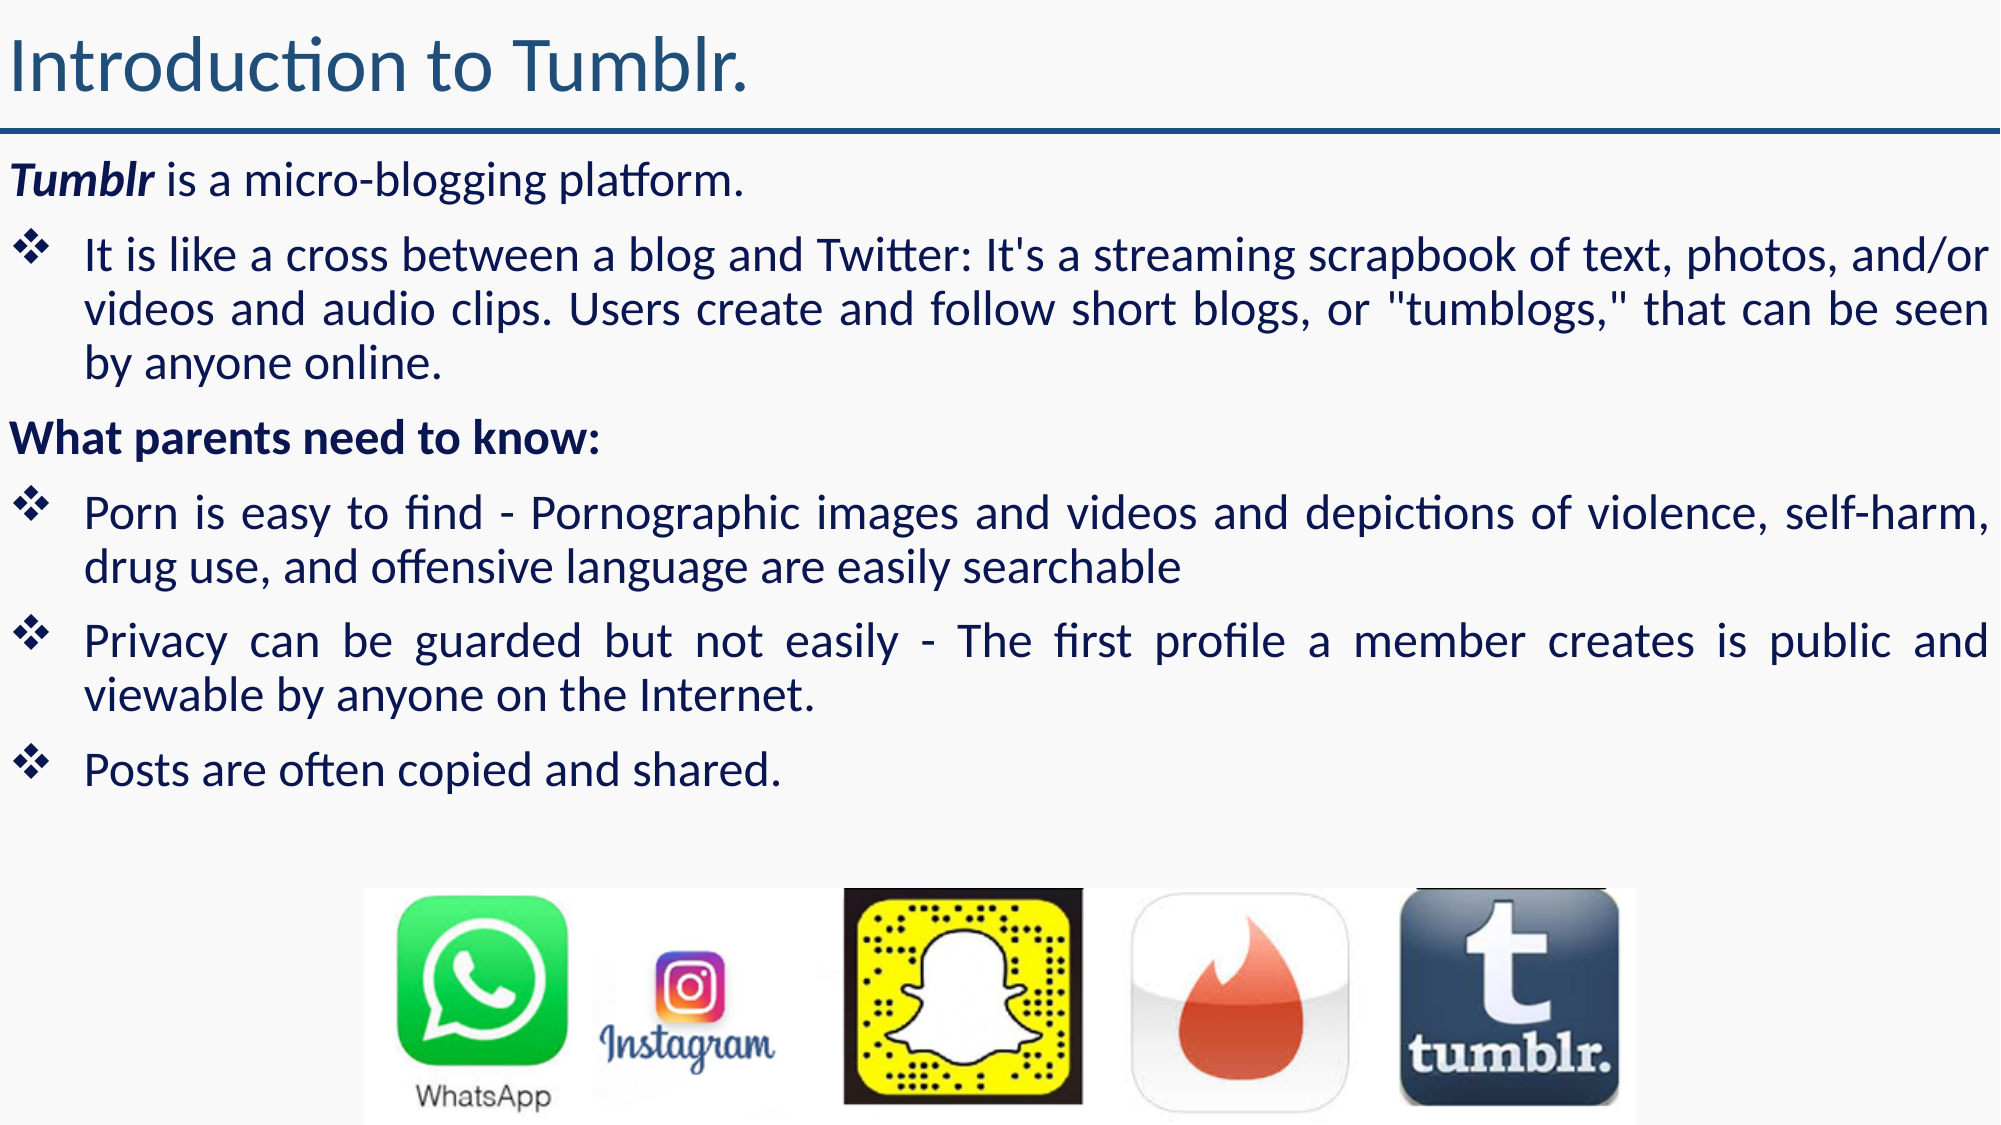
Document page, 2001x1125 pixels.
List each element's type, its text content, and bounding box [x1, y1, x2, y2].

picture [364, 888, 1636, 1125]
title Introduction to Tumblr. [0, 0, 2000, 131]
list Tumblr is a micro-blogging platform. It is like a cross between a blog and Twitter: It's a streaming scrapbook of text, photos, and/or videos and audio clips. Users create and follow short blogs, or "tumblogs," that can be seen by anyone online. What parents need to know: Porn is easy to find - Pornographic images and videos and depictions of violence, self-harm, drug use, and offensive language are easily searchable Privacy can be guarded but not easily - The first profile a member creates is public and viewable by anyone on the Internet. Posts are often copied and shared. [0, 144, 2000, 1111]
